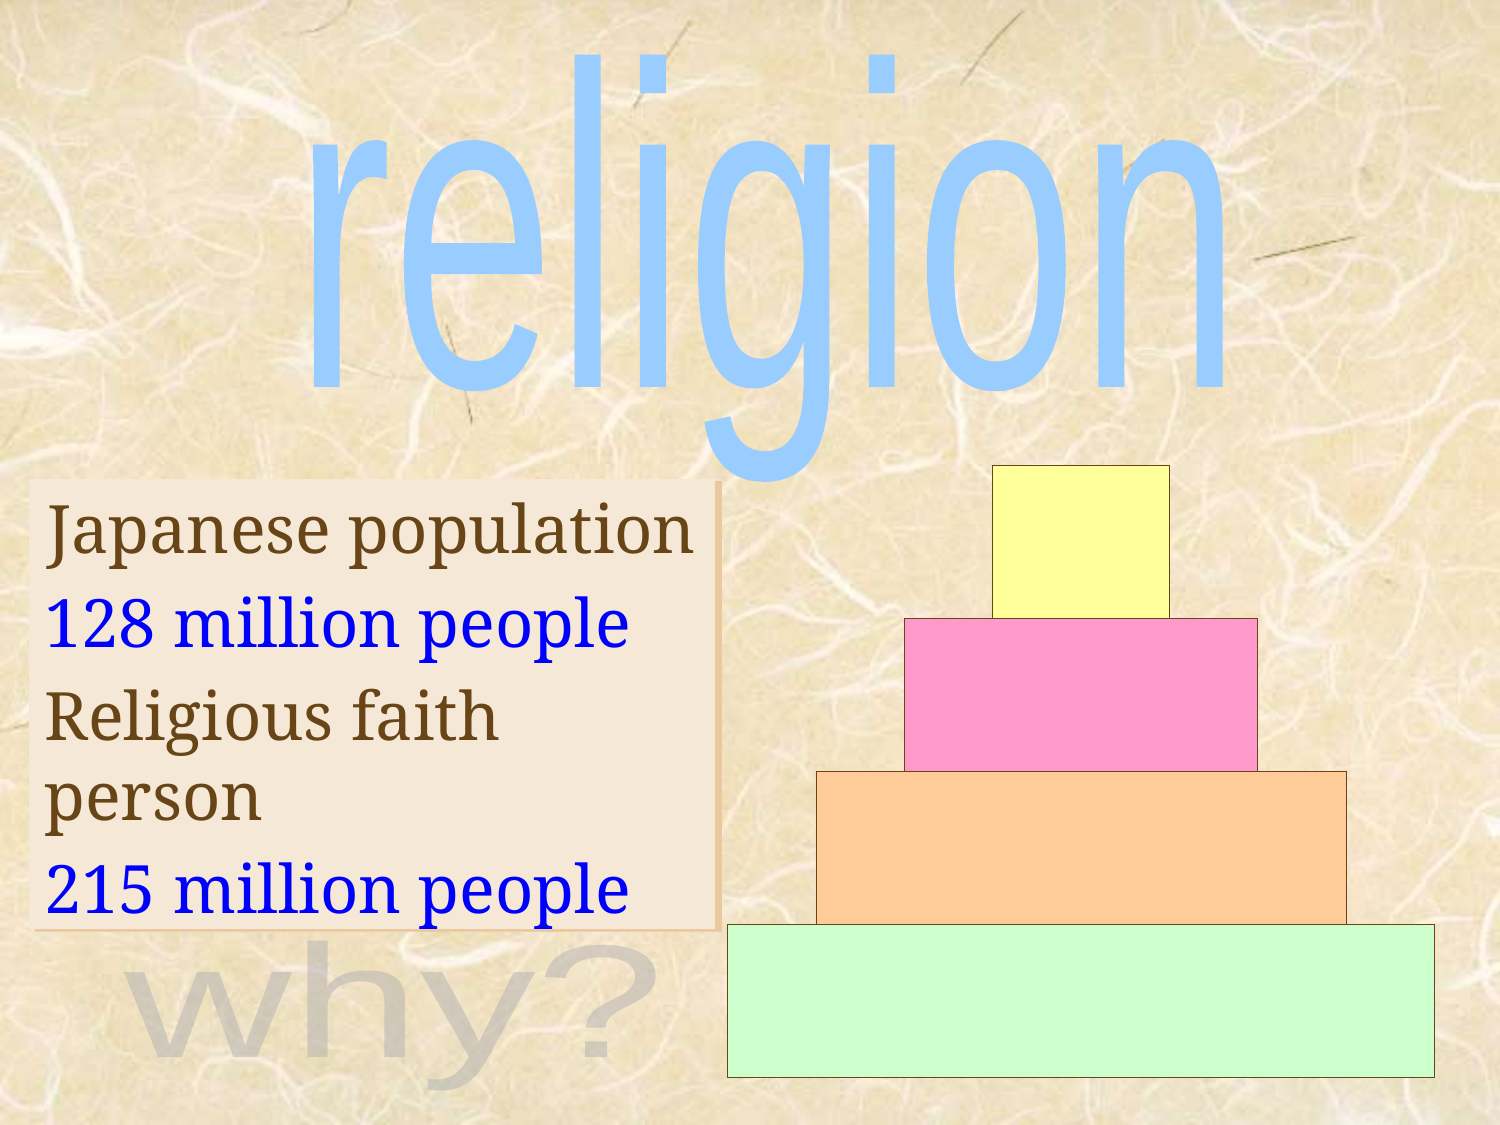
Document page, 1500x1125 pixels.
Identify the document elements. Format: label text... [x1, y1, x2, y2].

picture [0, 0, 1500, 1125]
subtitle Japanese population 128 million people Religious faith person 215 million people [29, 479, 715, 929]
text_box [725, 417, 1436, 1125]
